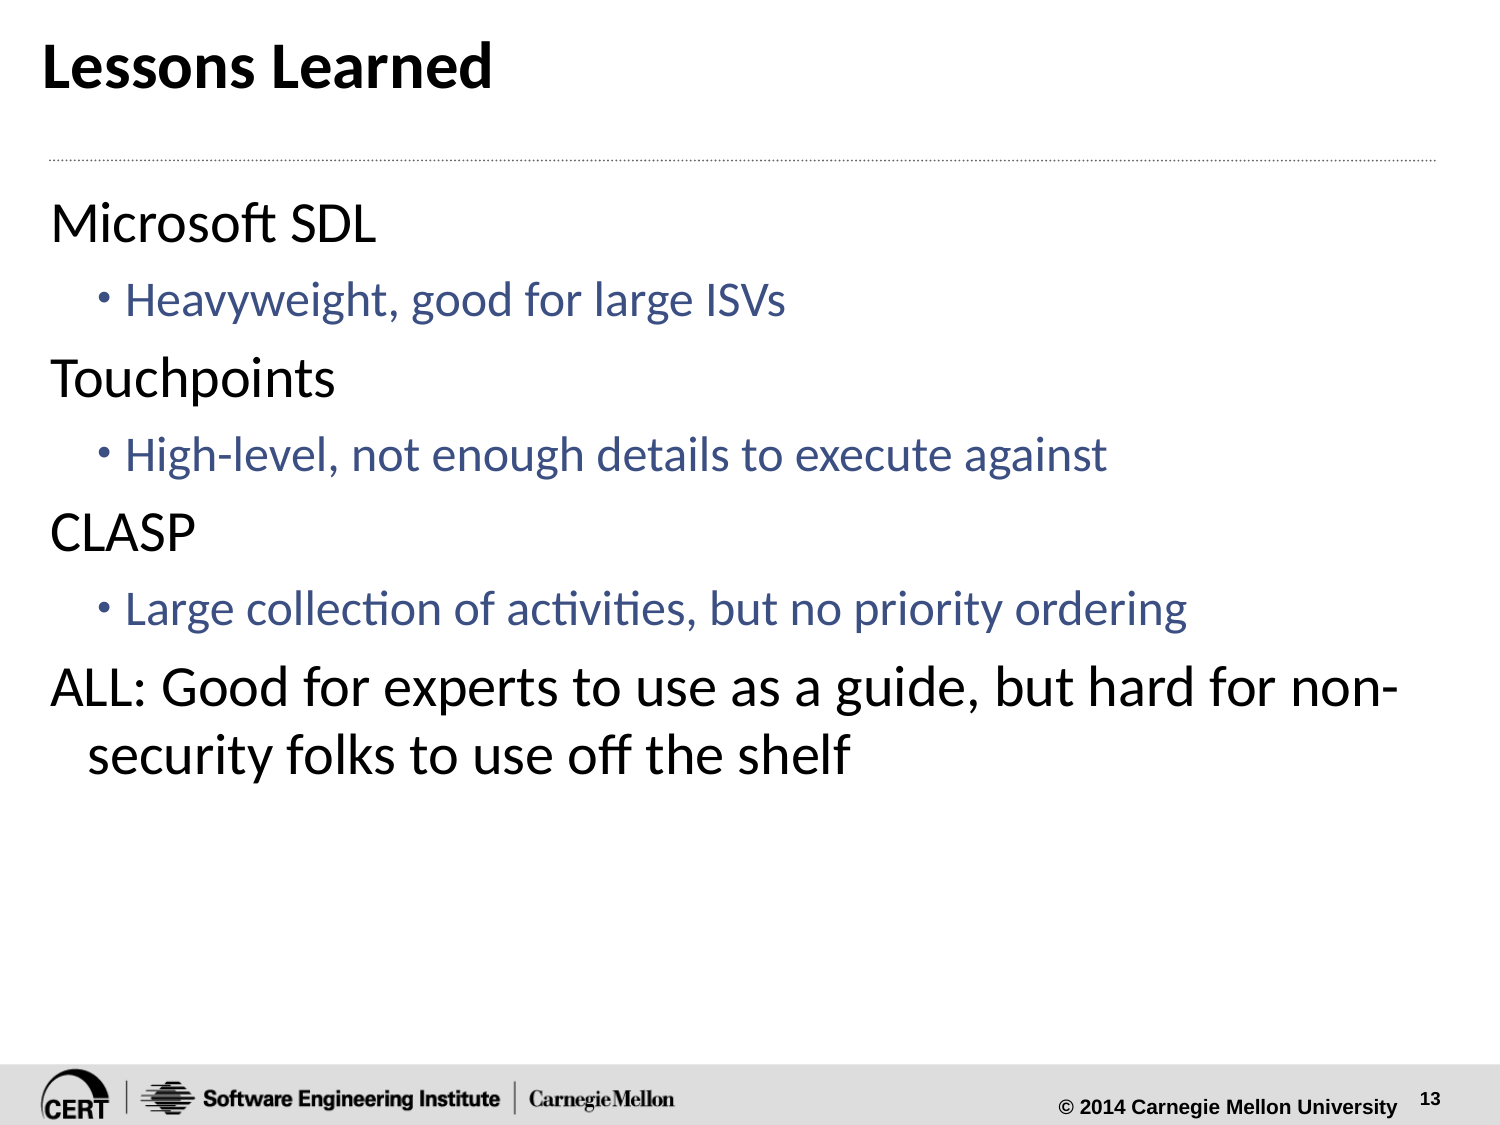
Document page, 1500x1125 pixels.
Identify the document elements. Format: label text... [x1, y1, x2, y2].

title Lessons Learned [42, 37, 1434, 155]
list Microsoft SDL Heavyweight, good for large ISVs Touchpoints High-level, not enough details to execute against CLASP Large collection of activities, but no priority ordering ALL: Good for experts to use as a guide, but hard for non-security folks to use off the shelf [49, 187, 1438, 1001]
picture [24, 1065, 688, 1125]
